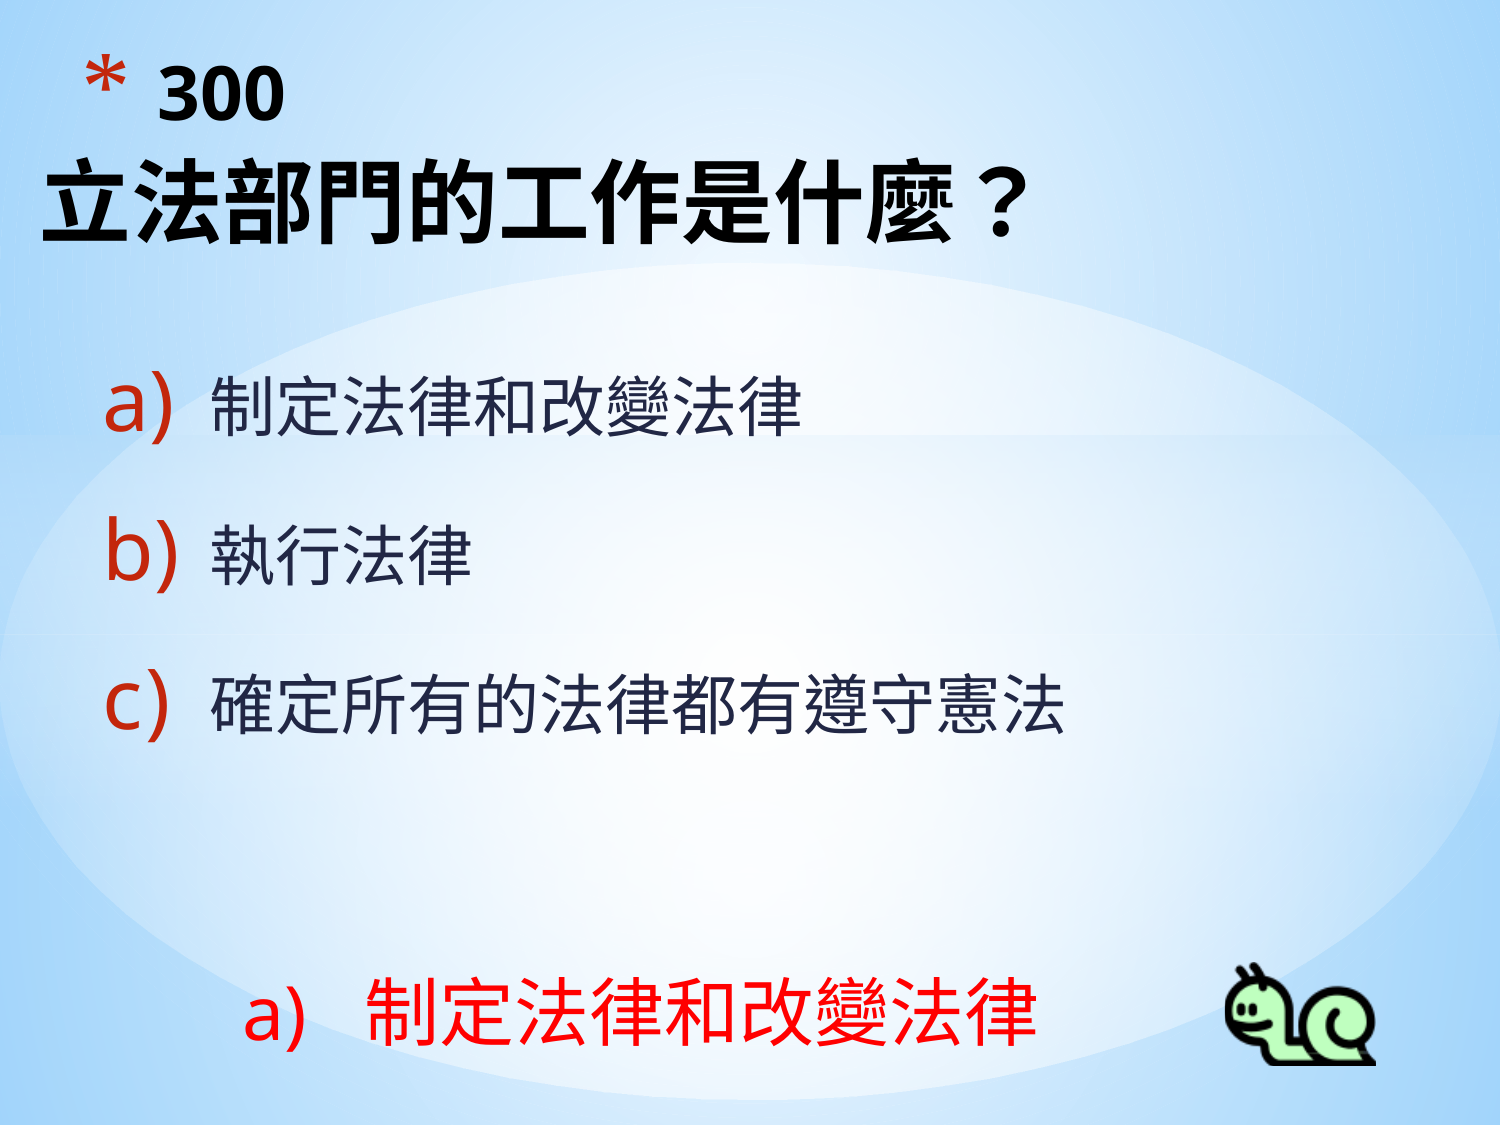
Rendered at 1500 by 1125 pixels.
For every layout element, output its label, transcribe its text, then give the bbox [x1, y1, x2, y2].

picture [1224, 962, 1377, 1067]
subtitle 制定法律和改變法律 執行法律 確定所有的法律都有遵守憲法 [87, 275, 1413, 813]
text_box 制定法律和改變法律 [228, 922, 1072, 1123]
title 300 [37, 37, 325, 137]
text_box 立法部門的工作是什麼？ [24, 137, 1450, 263]
